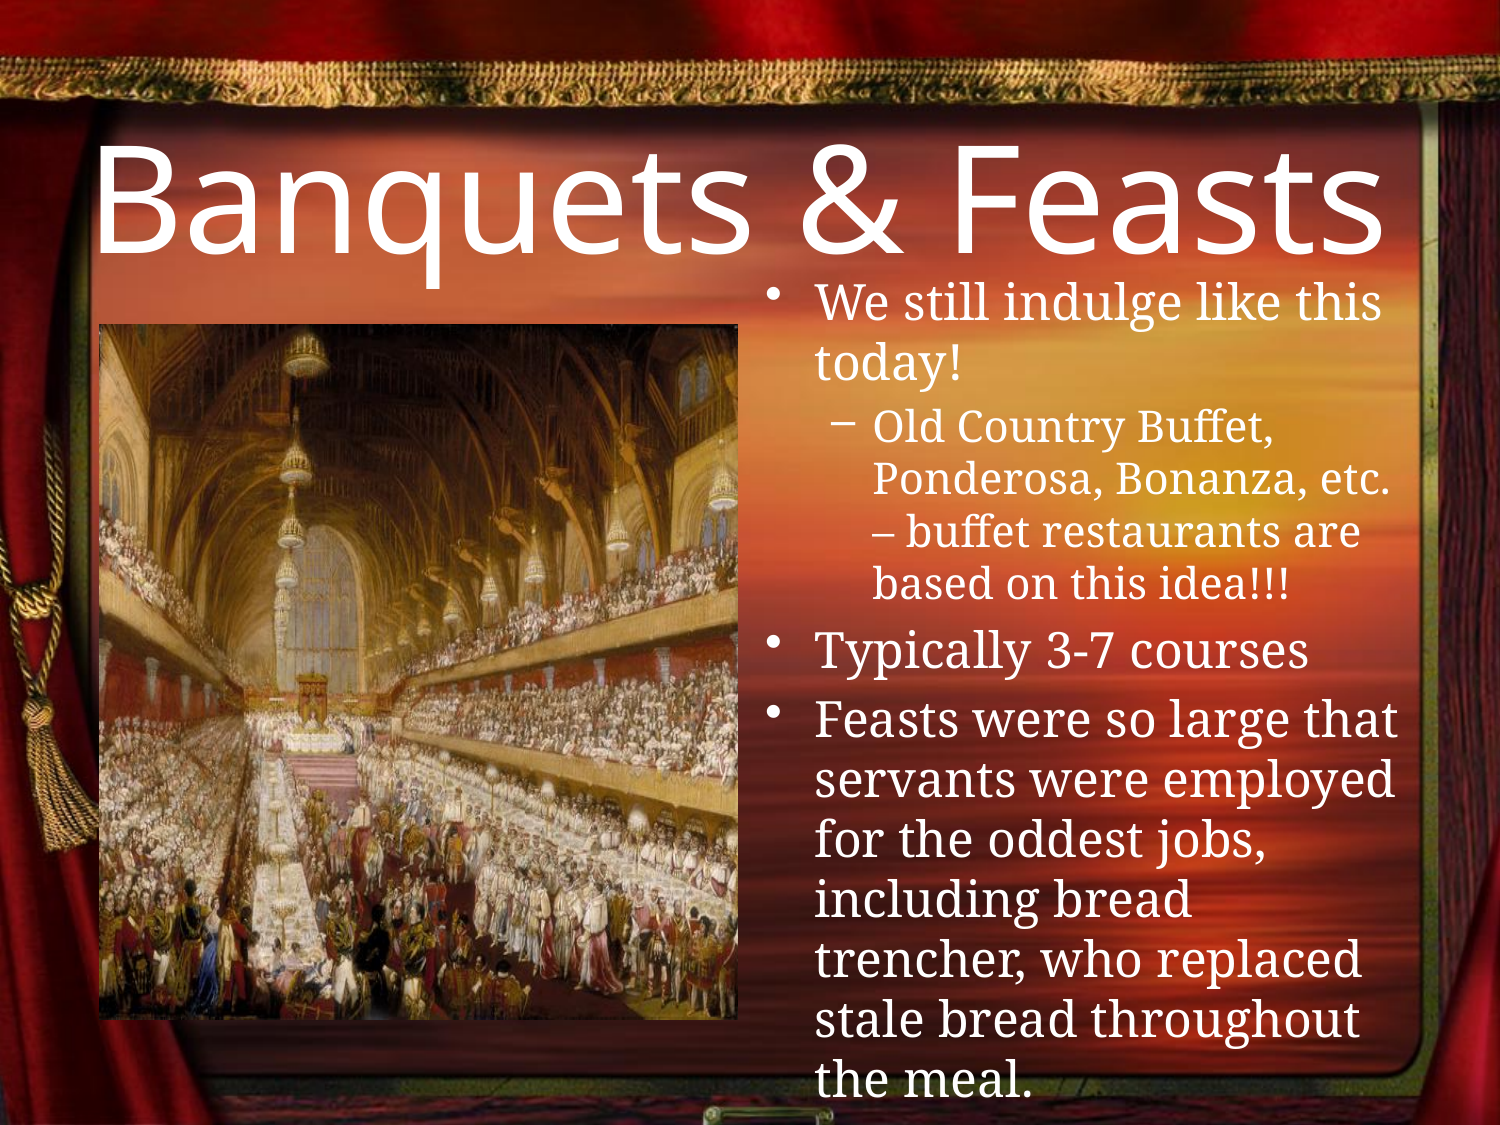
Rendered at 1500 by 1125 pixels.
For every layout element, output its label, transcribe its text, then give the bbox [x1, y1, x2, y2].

title Banquets & Feasts [62, 99, 1413, 288]
picture [0, 0, 1500, 1125]
list We still indulge like this today! Old Country Buffet, Ponderosa, Bonanza, etc. – buffet restaurants are based on this idea!!! Typically 3-7 courses Feasts were so large that servants were employed for the oddest jobs, including bread trencher, who replaced stale bread throughout the meal. [749, 262, 1426, 1125]
